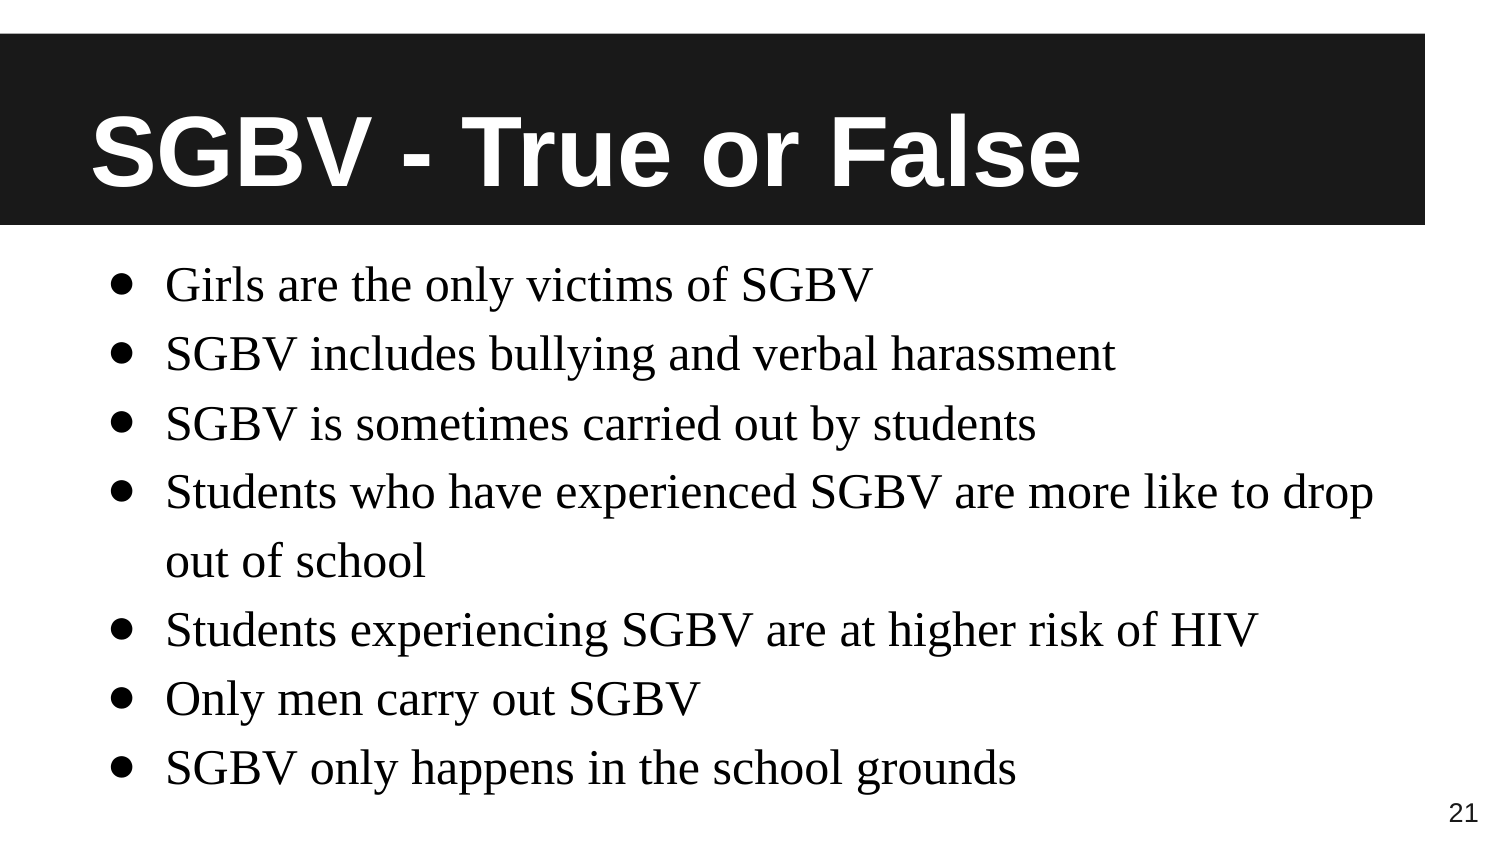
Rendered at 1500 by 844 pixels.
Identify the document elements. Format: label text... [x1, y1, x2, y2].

slide_number 21 [1403, 779, 1494, 844]
title SGBV - True or False [75, 33, 1425, 221]
list Girls are the only victims of SGBV SGBV includes bullying and verbal harassment SGBV is sometimes carried out by students Students who have experienced SGBV are more like to drop out of school Students experiencing SGBV are at higher risk of HIV Only men carry out SGBV SGBV only happens in the school grounds [75, 227, 1425, 797]
